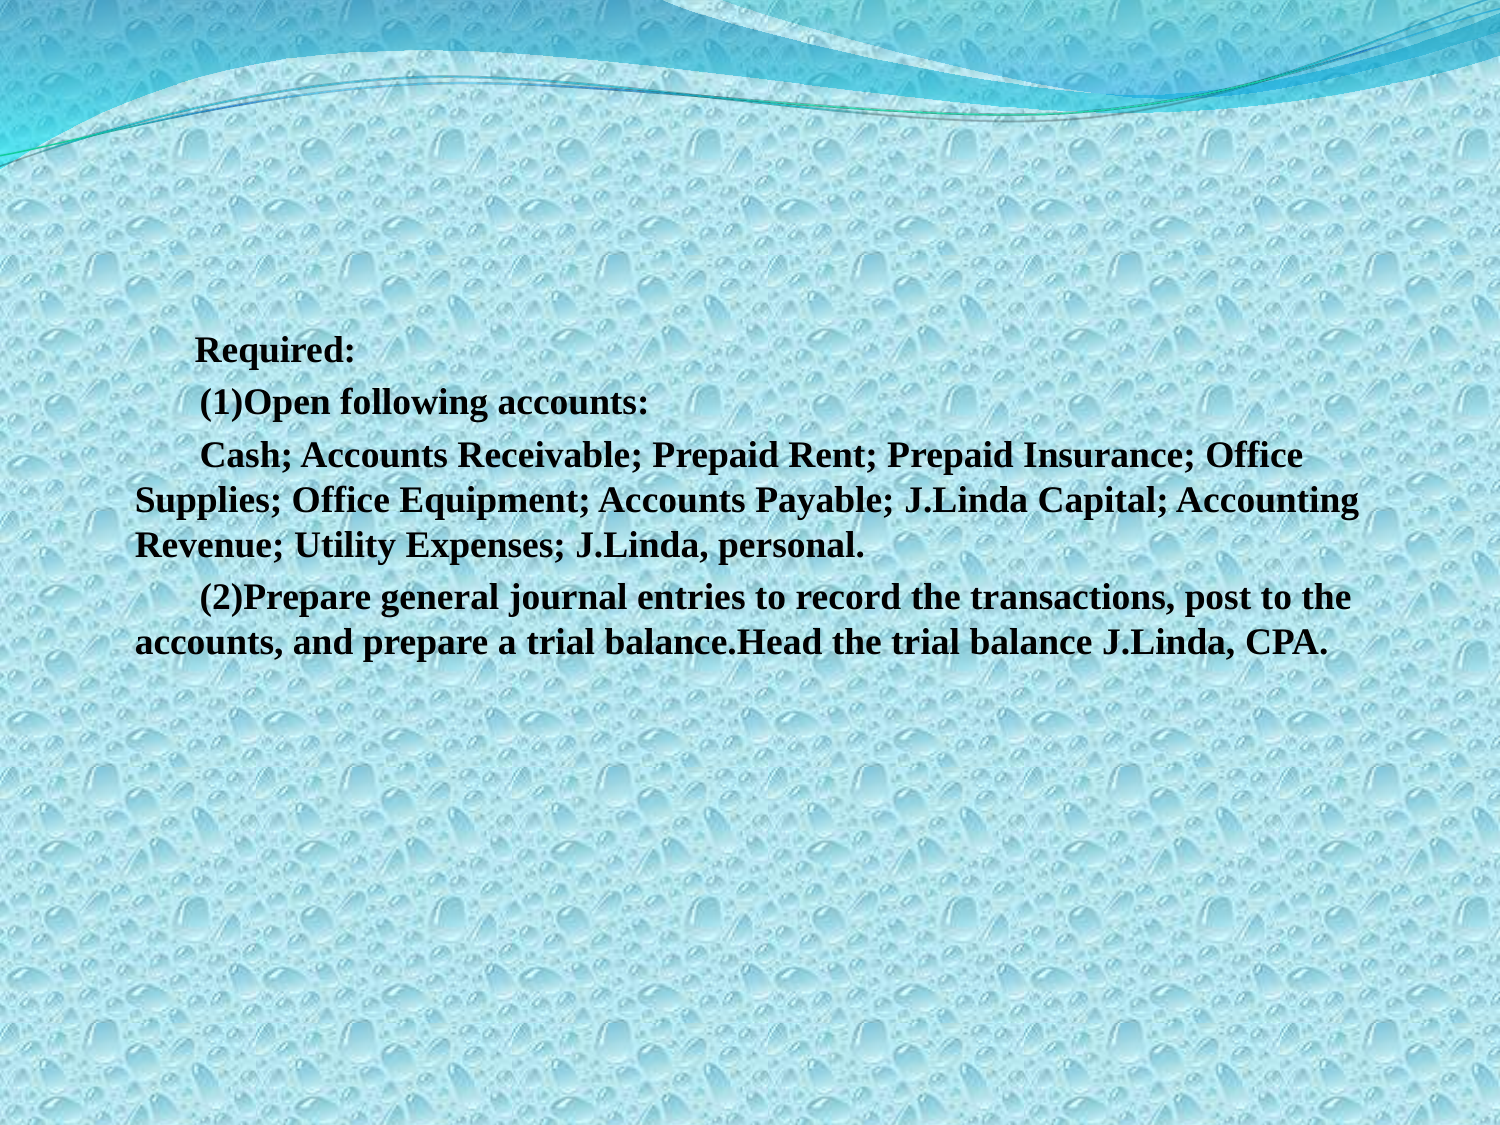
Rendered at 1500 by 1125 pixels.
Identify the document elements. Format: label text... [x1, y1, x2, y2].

list Required: (1)Open following accounts: Cash; Accounts Receivable; Prepaid Rent; Prepaid Insurance; Office Supplies; Office Equipment; Accounts Payable; J.Linda Capital; Accounting Revenue; Utility Expenses; J.Linda, personal. (2)Prepare general journal entries to record the transactions, post to the accounts, and prepare a trial balance.Head the trial balance J.Linda, CPA. [74, 317, 1426, 704]
picture [0, 0, 1500, 1125]
